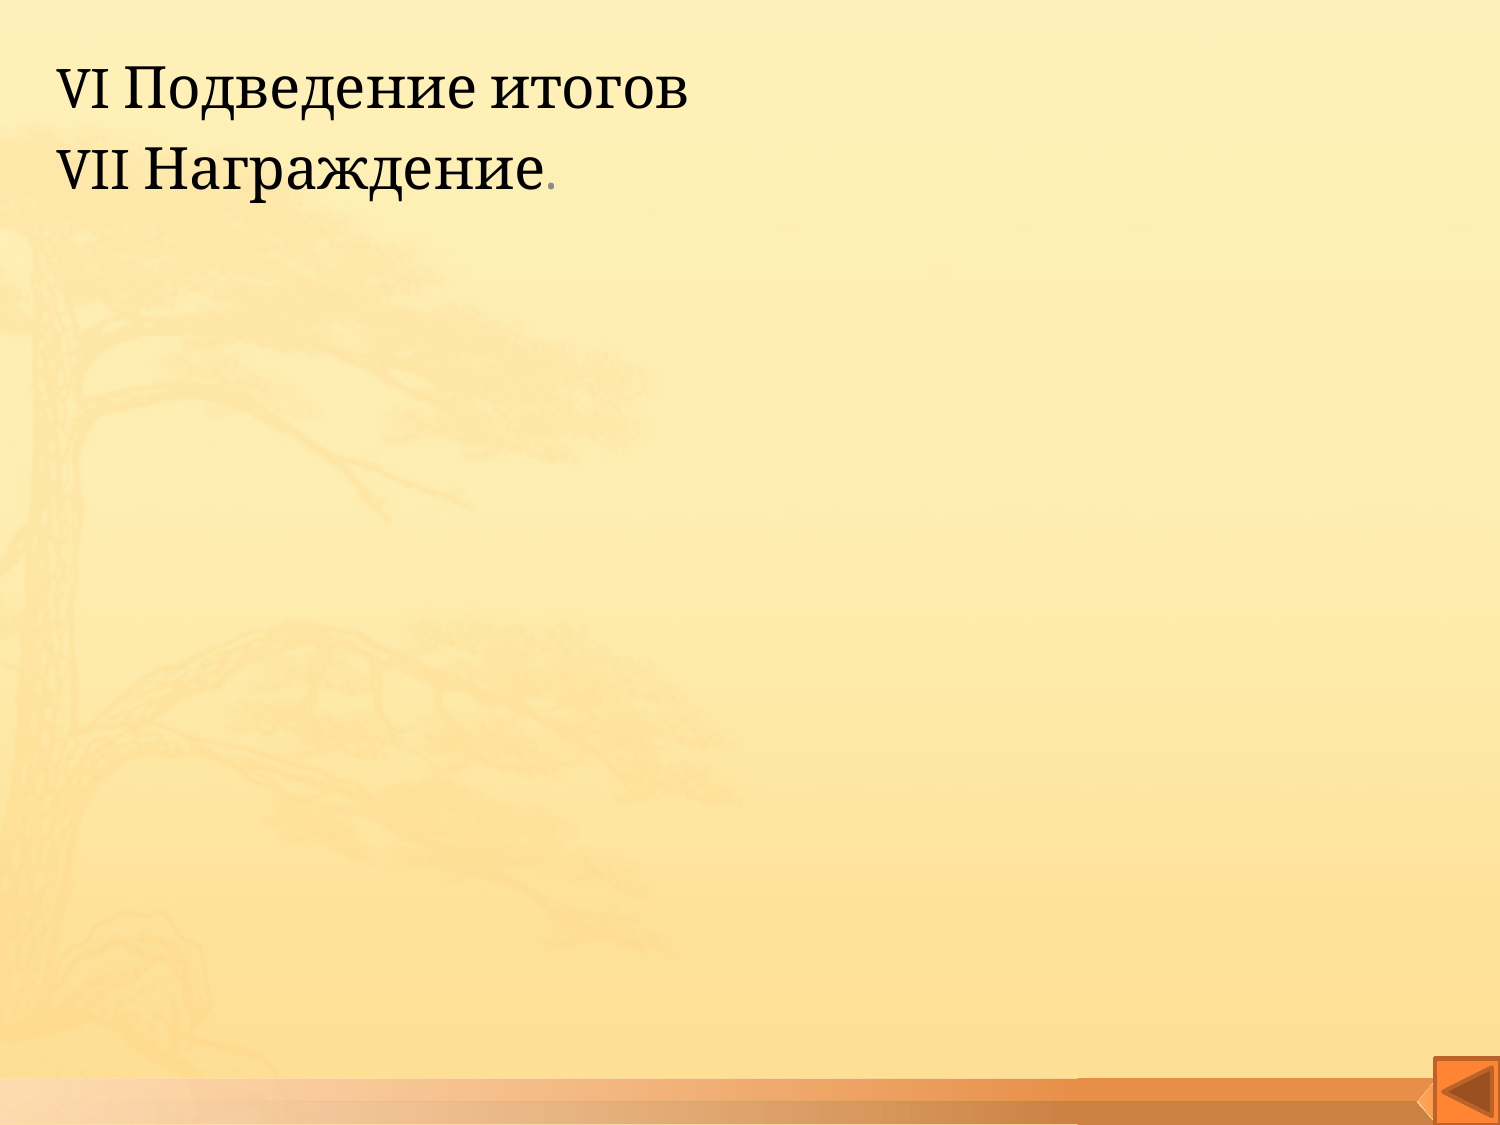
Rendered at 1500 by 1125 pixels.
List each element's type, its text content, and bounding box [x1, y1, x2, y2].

text_box [1433, 1056, 1500, 1125]
subtitle VI Подведение итогов VII Награждение. [41, 42, 1459, 1083]
